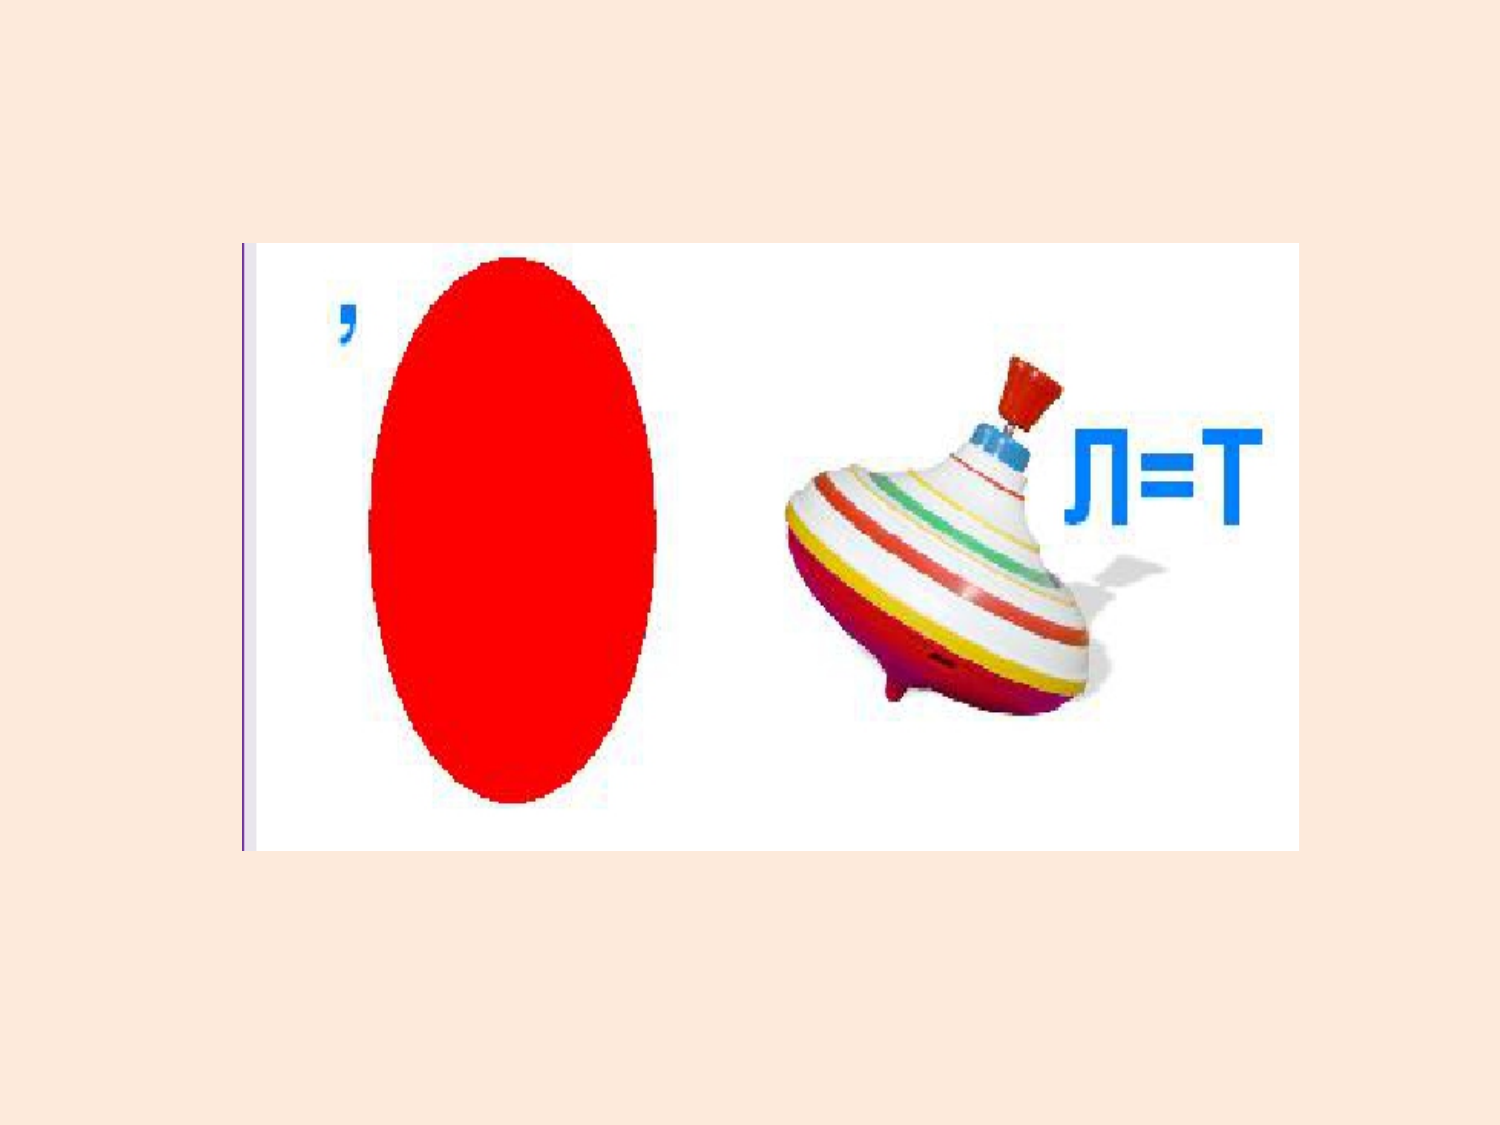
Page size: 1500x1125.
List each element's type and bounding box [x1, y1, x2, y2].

picture [241, 243, 1300, 852]
